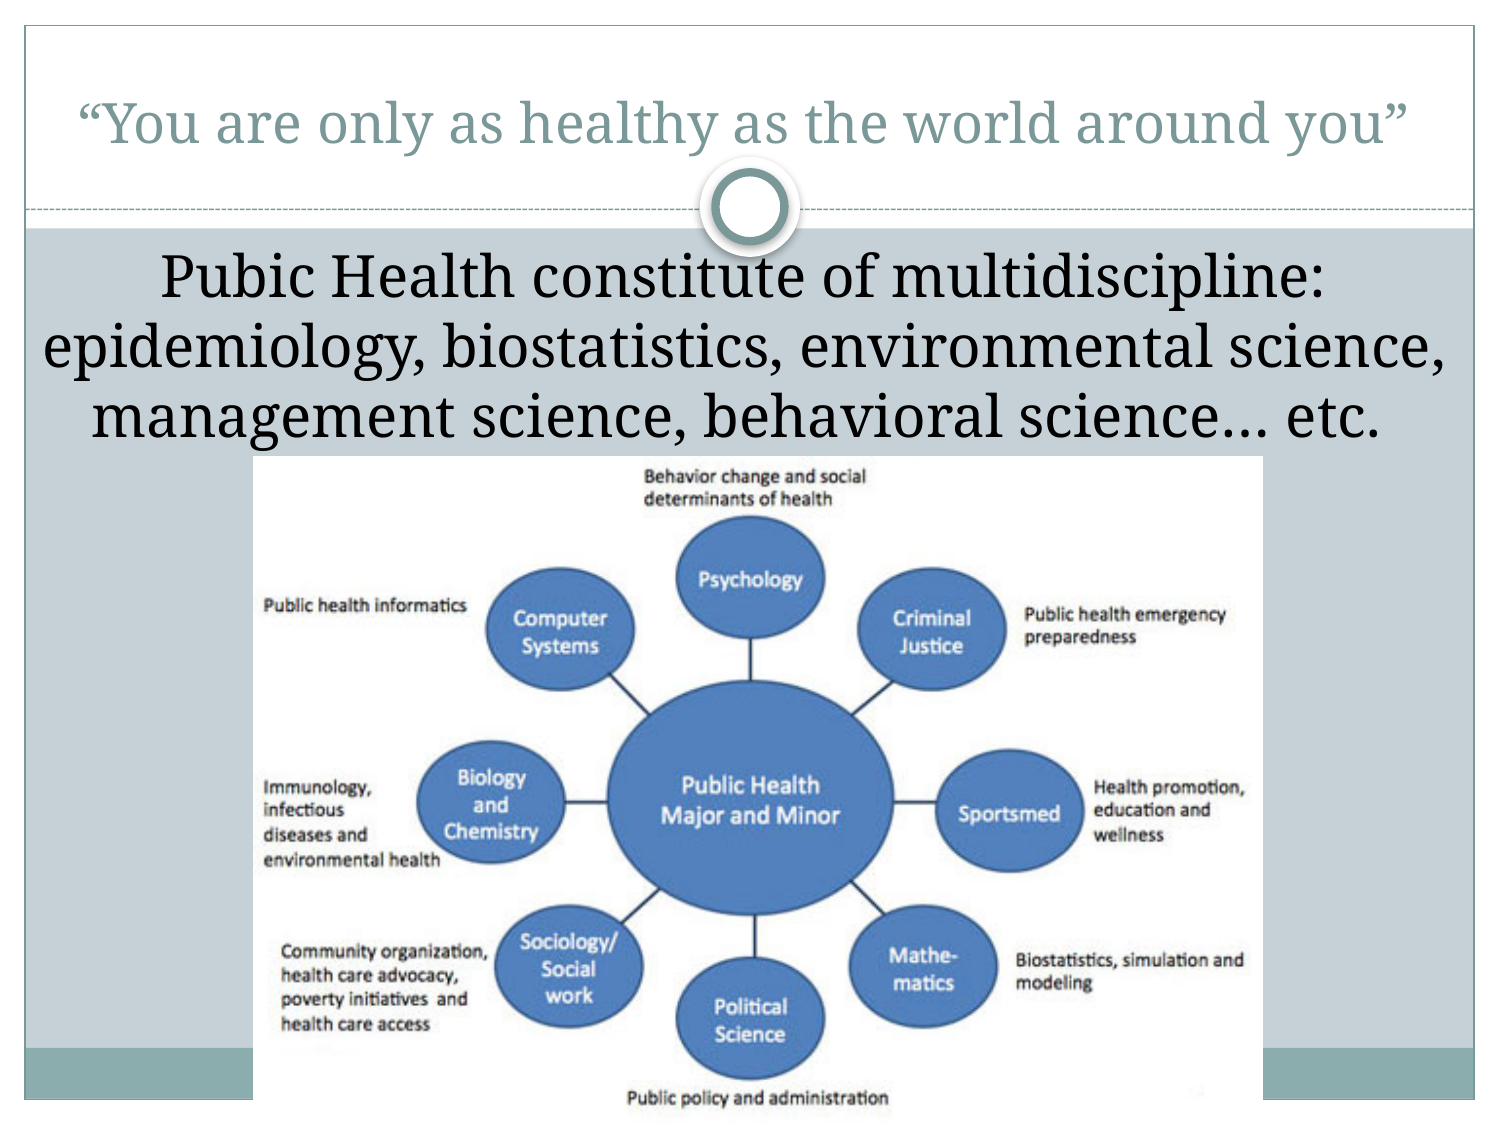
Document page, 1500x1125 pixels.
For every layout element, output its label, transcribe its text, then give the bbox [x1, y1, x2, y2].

text_box Pubic Health constitute of multidiscipline: epidemiology, biostatistics, environmental science, management science, behavioral science… etc. [17, 231, 1471, 457]
title “You are only as healthy as the world around you” [23, 37, 1465, 162]
picture [253, 456, 1263, 1123]
